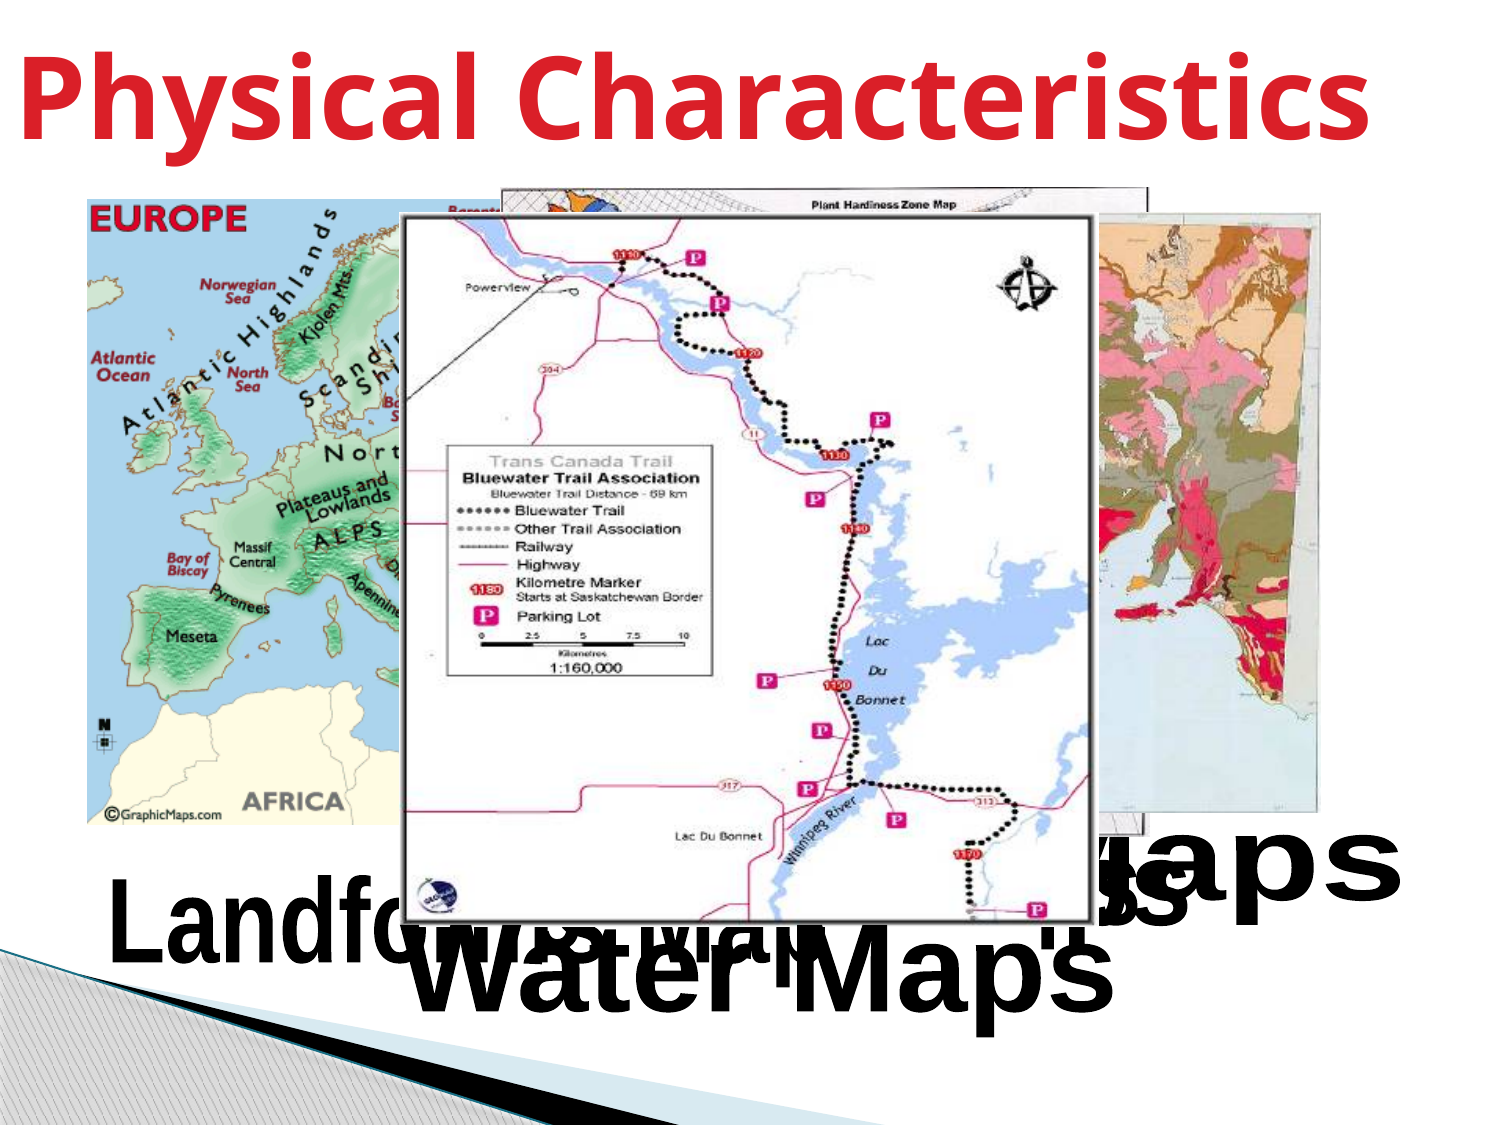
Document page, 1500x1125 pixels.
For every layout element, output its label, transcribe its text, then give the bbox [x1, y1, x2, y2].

title Physical Characteristics [0, 0, 1500, 188]
picture [87, 187, 1321, 927]
